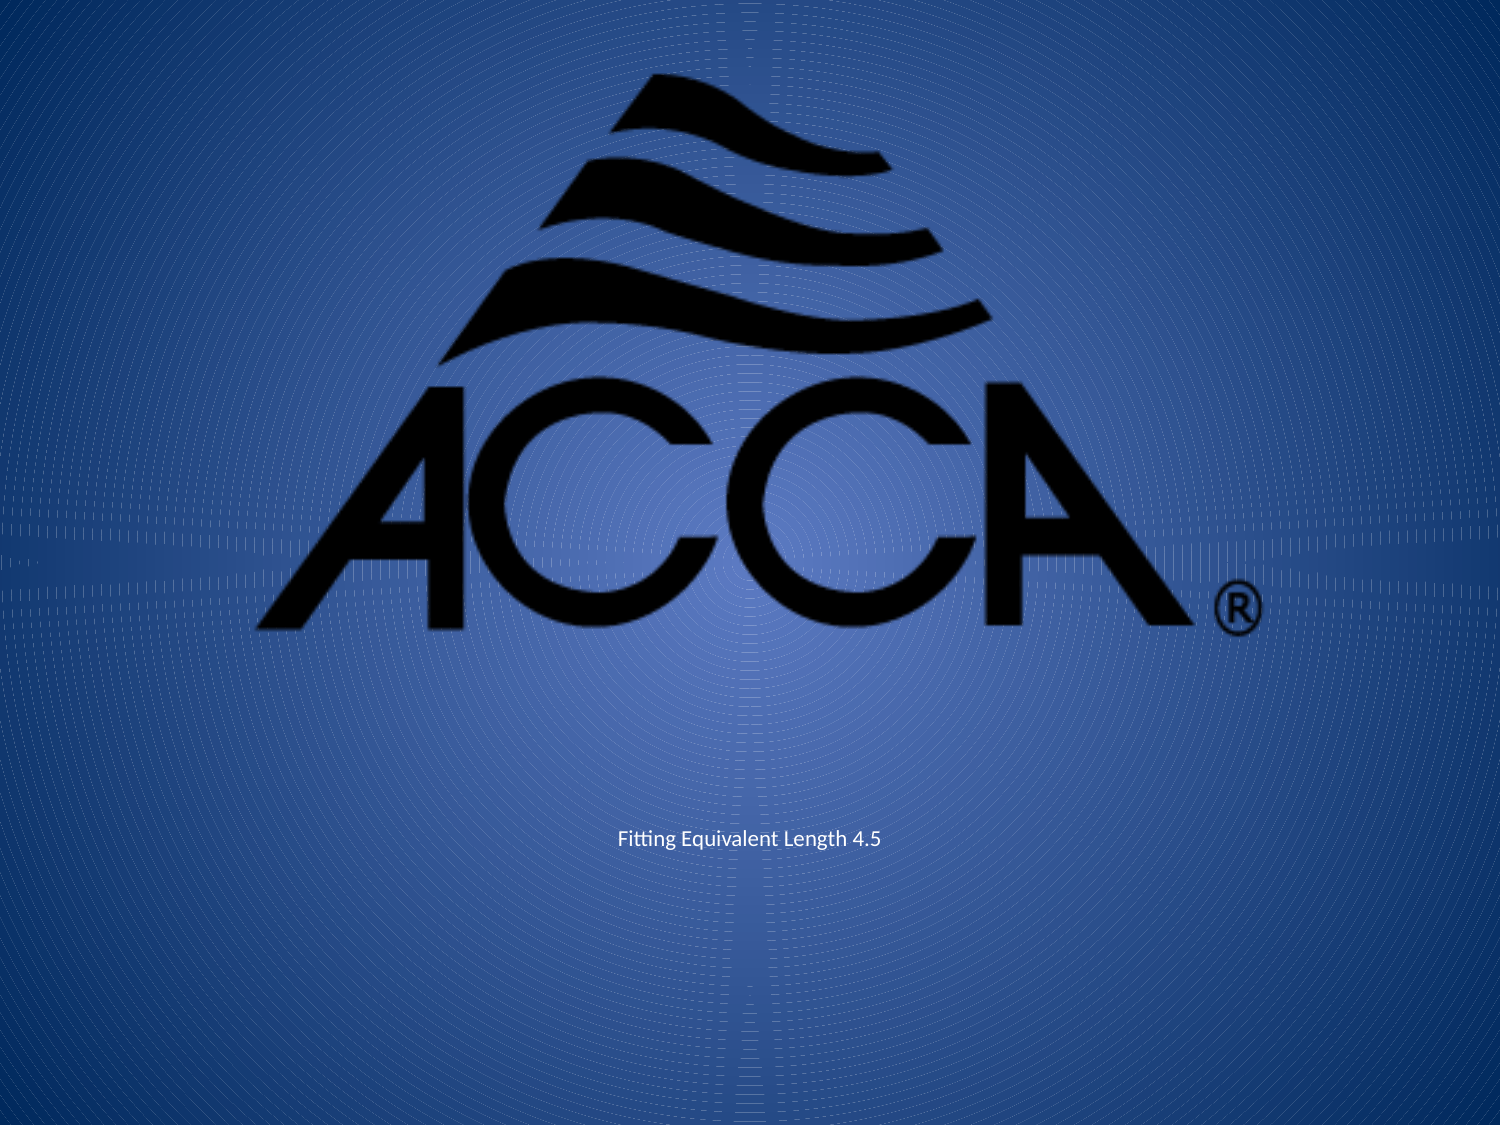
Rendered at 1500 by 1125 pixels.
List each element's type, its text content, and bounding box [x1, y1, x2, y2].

picture [208, 12, 1306, 726]
title Fitting Equivalent Length 4.5 [12, 787, 1488, 888]
